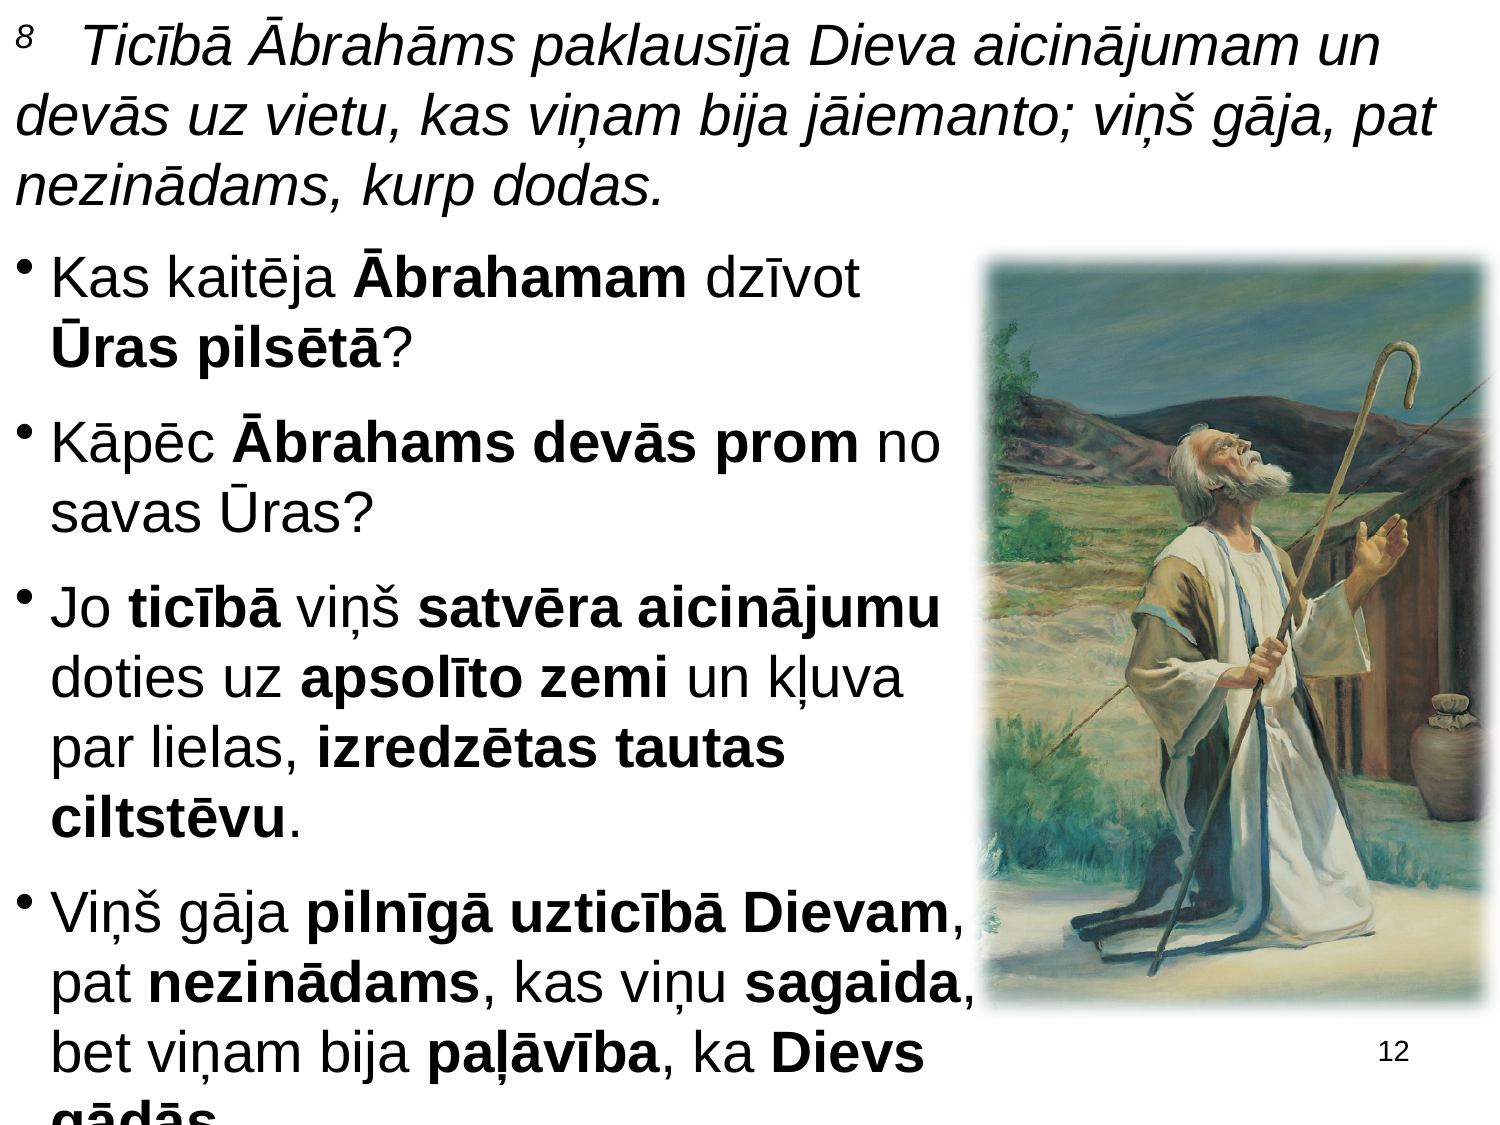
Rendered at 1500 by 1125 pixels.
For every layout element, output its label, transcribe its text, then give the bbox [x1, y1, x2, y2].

picture [968, 243, 1500, 1023]
text_box Kas kaitēja Ābrahamam dzīvot Ūras pilsētā? Kāpēc Ābrahams devās prom no savas Ūras? Jo ticībā viņš satvēra aicinājumu doties uz apsolīto zemi un kļuva par lielas, izredzētas tautas ciltstēvu. Viņš gāja pilnīgā uzticībā Dievam, pat nezinādams, kas viņu sagaida, bet viņam bija paļāvība, ka Dievs gādās. [0, 231, 1010, 1125]
list 8 Ticībā Ābrahāms paklausīja Dieva aicinājumam un devās uz vietu, kas viņam bija jāiemanto; viņš gāja, pat nezinādams, kurp dodas. [0, 0, 1500, 178]
slide_number 12 [1074, 1031, 1426, 1103]
